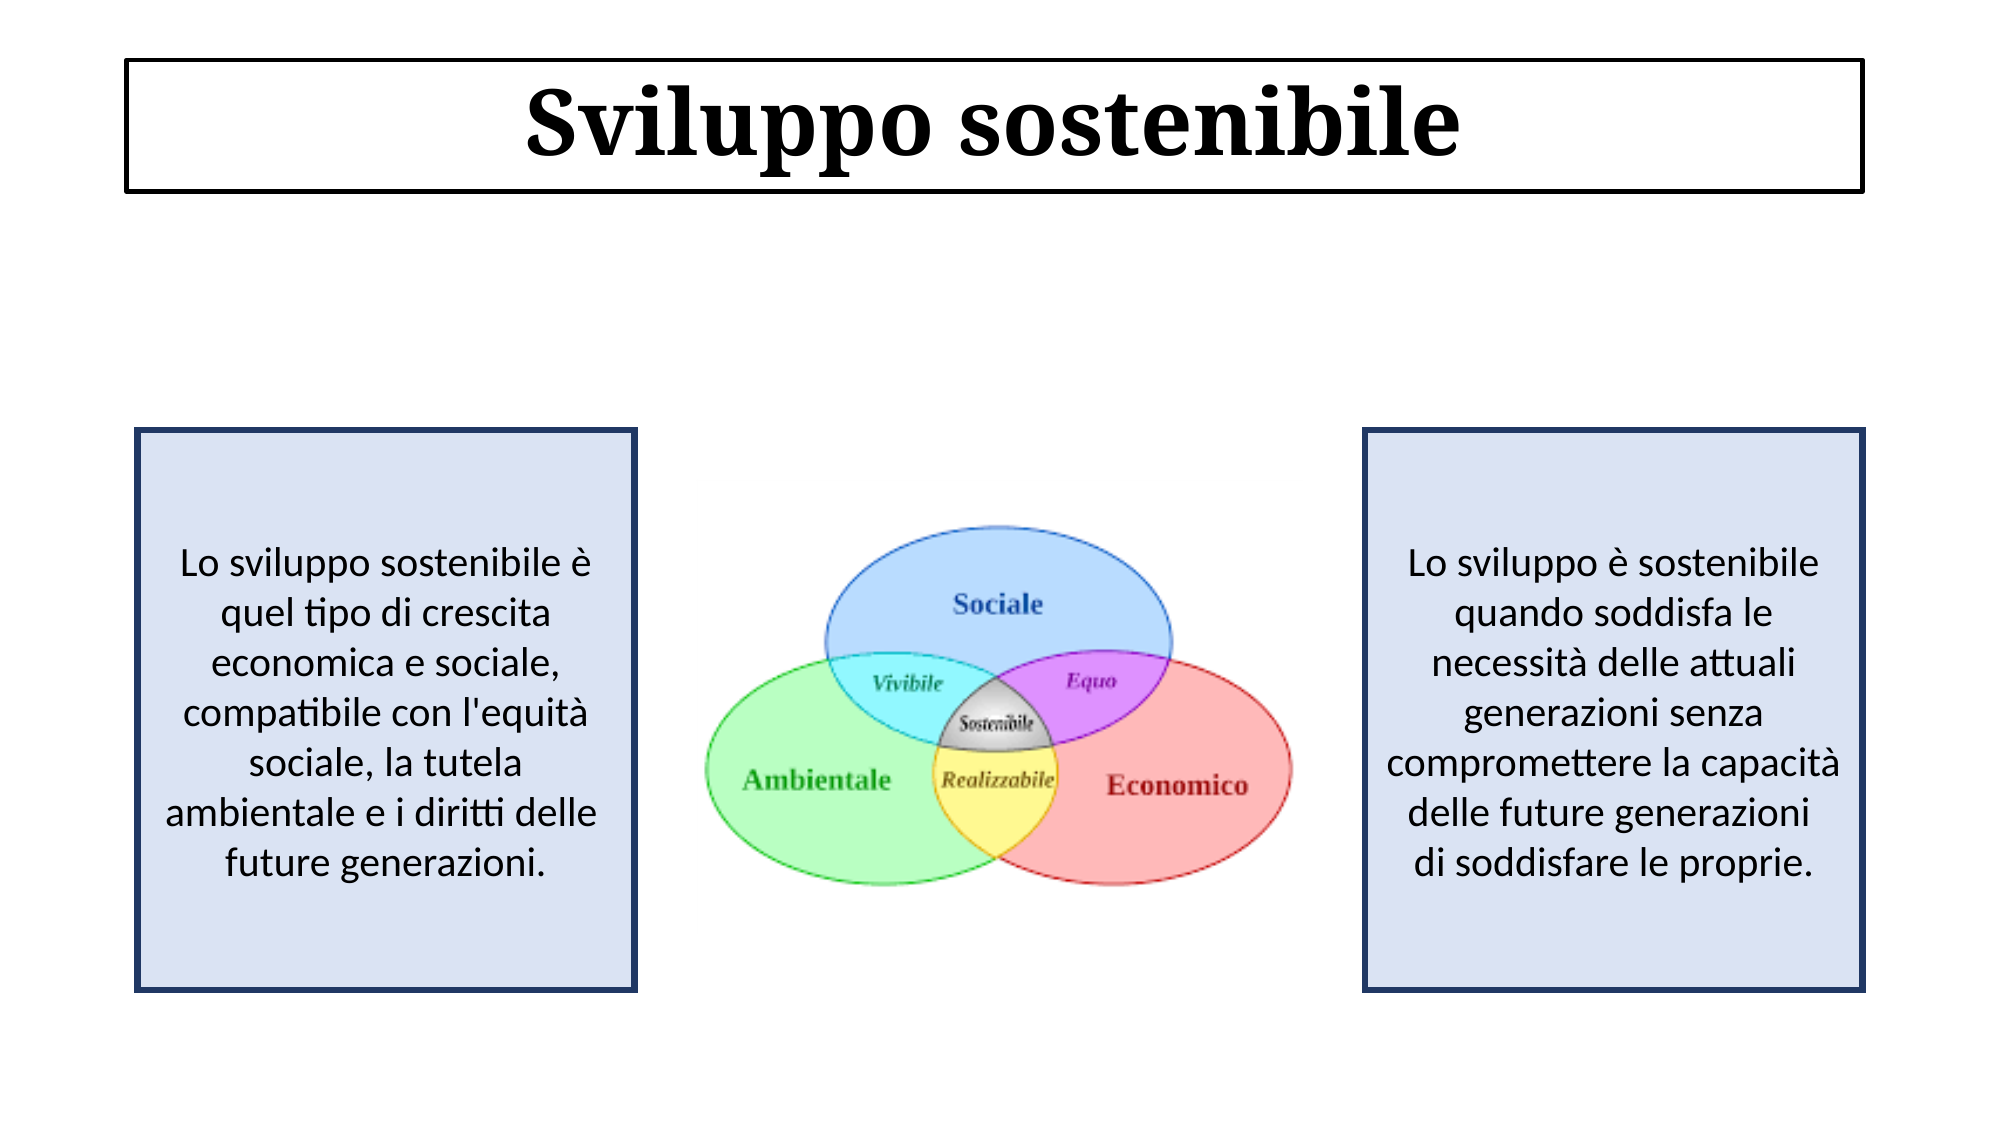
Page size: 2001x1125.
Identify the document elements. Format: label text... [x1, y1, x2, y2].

picture [696, 479, 1304, 934]
text_box Lo sviluppo è sostenibile quando soddisfa le necessità delle attuali generazioni senza compromettere la capacità delle future generazioni di soddisfare le proprie. [1364, 429, 1863, 991]
text_box Lo sviluppo sostenibile è quel tipo di crescita economica e sociale, compatibile con l'equità sociale, la tutela ambientale e i diritti delle future generazioni. [136, 429, 636, 991]
title Sviluppo sostenibile [126, 60, 1863, 192]
